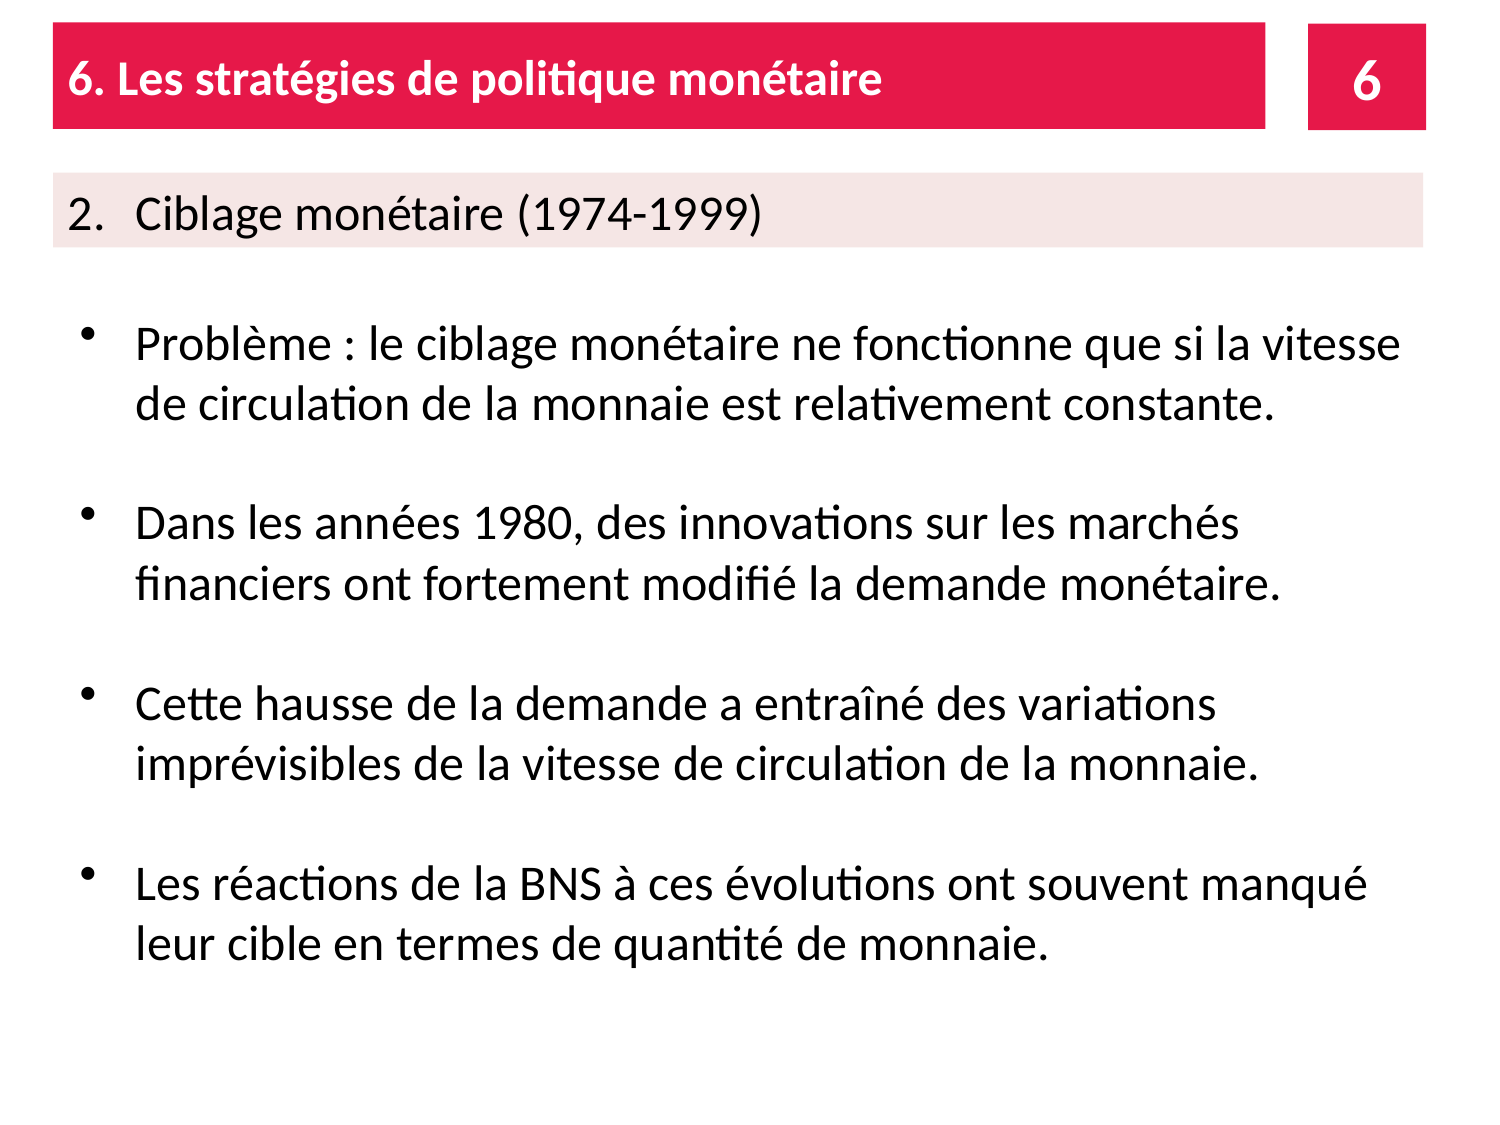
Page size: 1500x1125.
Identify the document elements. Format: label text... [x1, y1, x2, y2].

text_box Problème : le ciblage monétaire ne fonctionne que si la vitesse de circulation de la monnaie est relativement constante. Dans les années 1980, des innovations sur les marchés financiers ont fortement modifié la demande monétaire. Cette hausse de la demande a entraîné des variations imprévisibles de la vitesse de circulation de la monnaie. Les réactions de la BNS à ces évolutions ont souvent manqué leur cible en termes de quantité de monnaie. [64, 302, 1427, 978]
text_box 2. Ciblage monétaire (1974-1999) [53, 172, 1424, 248]
text_box 6. Les stratégies de politique monétaire [52, 22, 1266, 129]
text_box 6 [1308, 23, 1427, 131]
